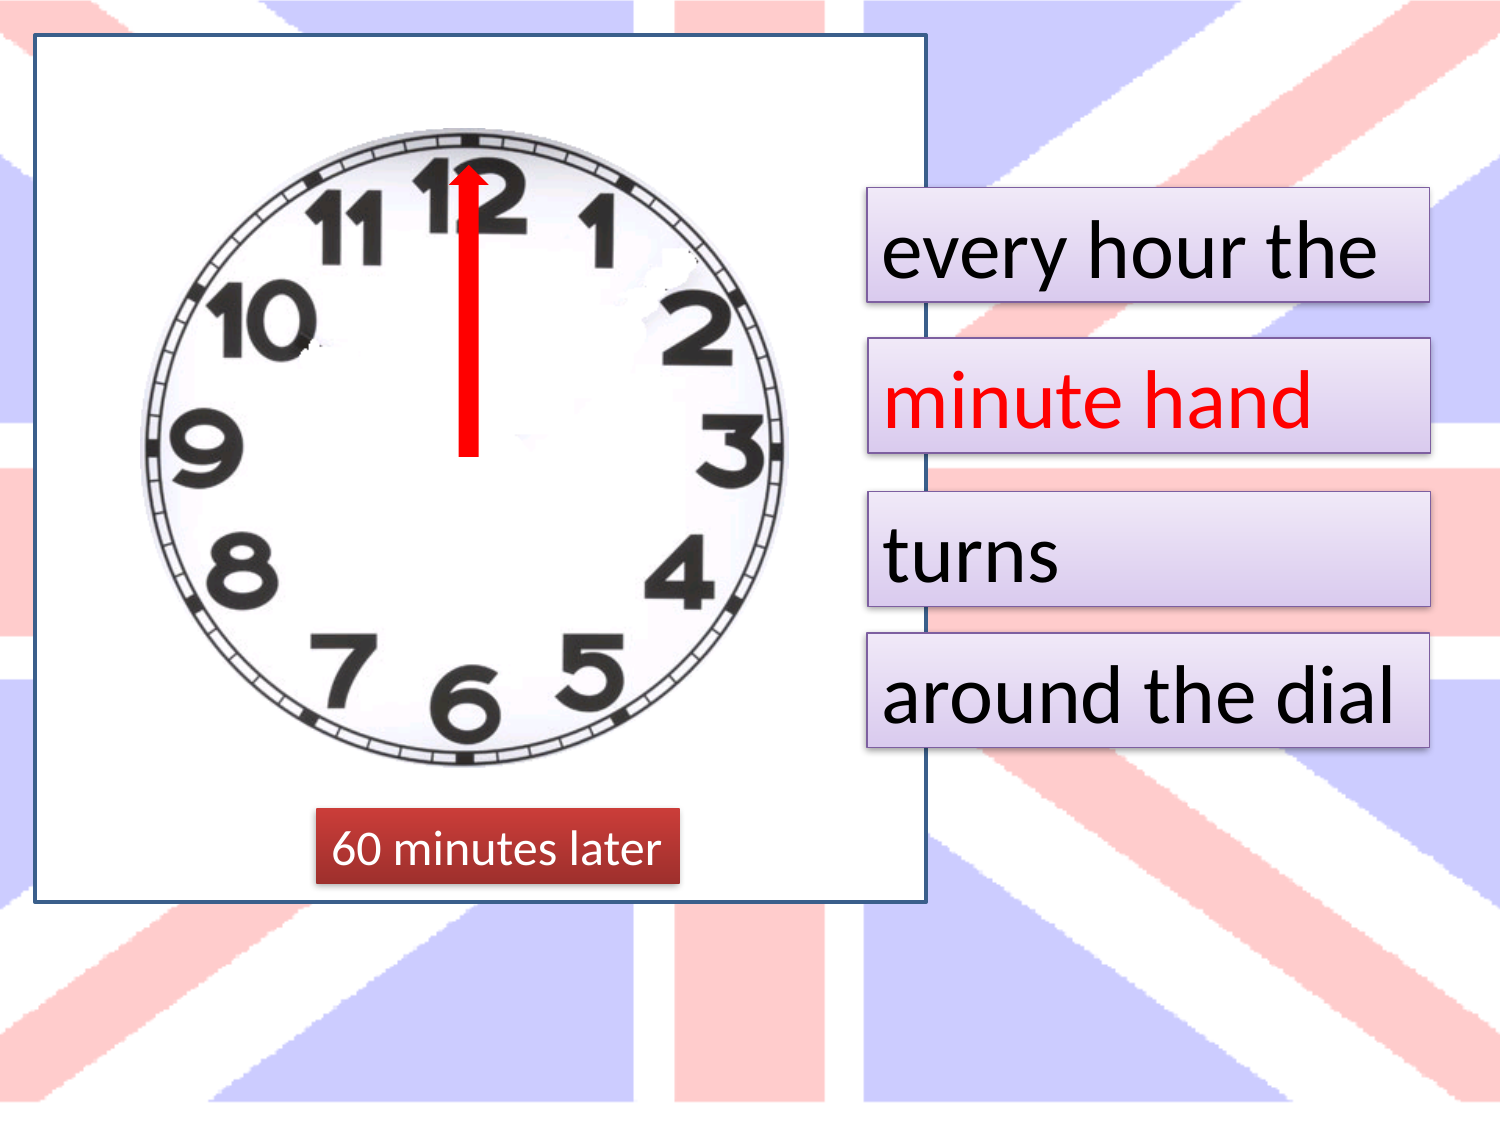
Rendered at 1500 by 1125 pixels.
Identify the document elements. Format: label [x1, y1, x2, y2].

text_box [163, 152, 774, 751]
picture [0, 0, 1500, 1125]
